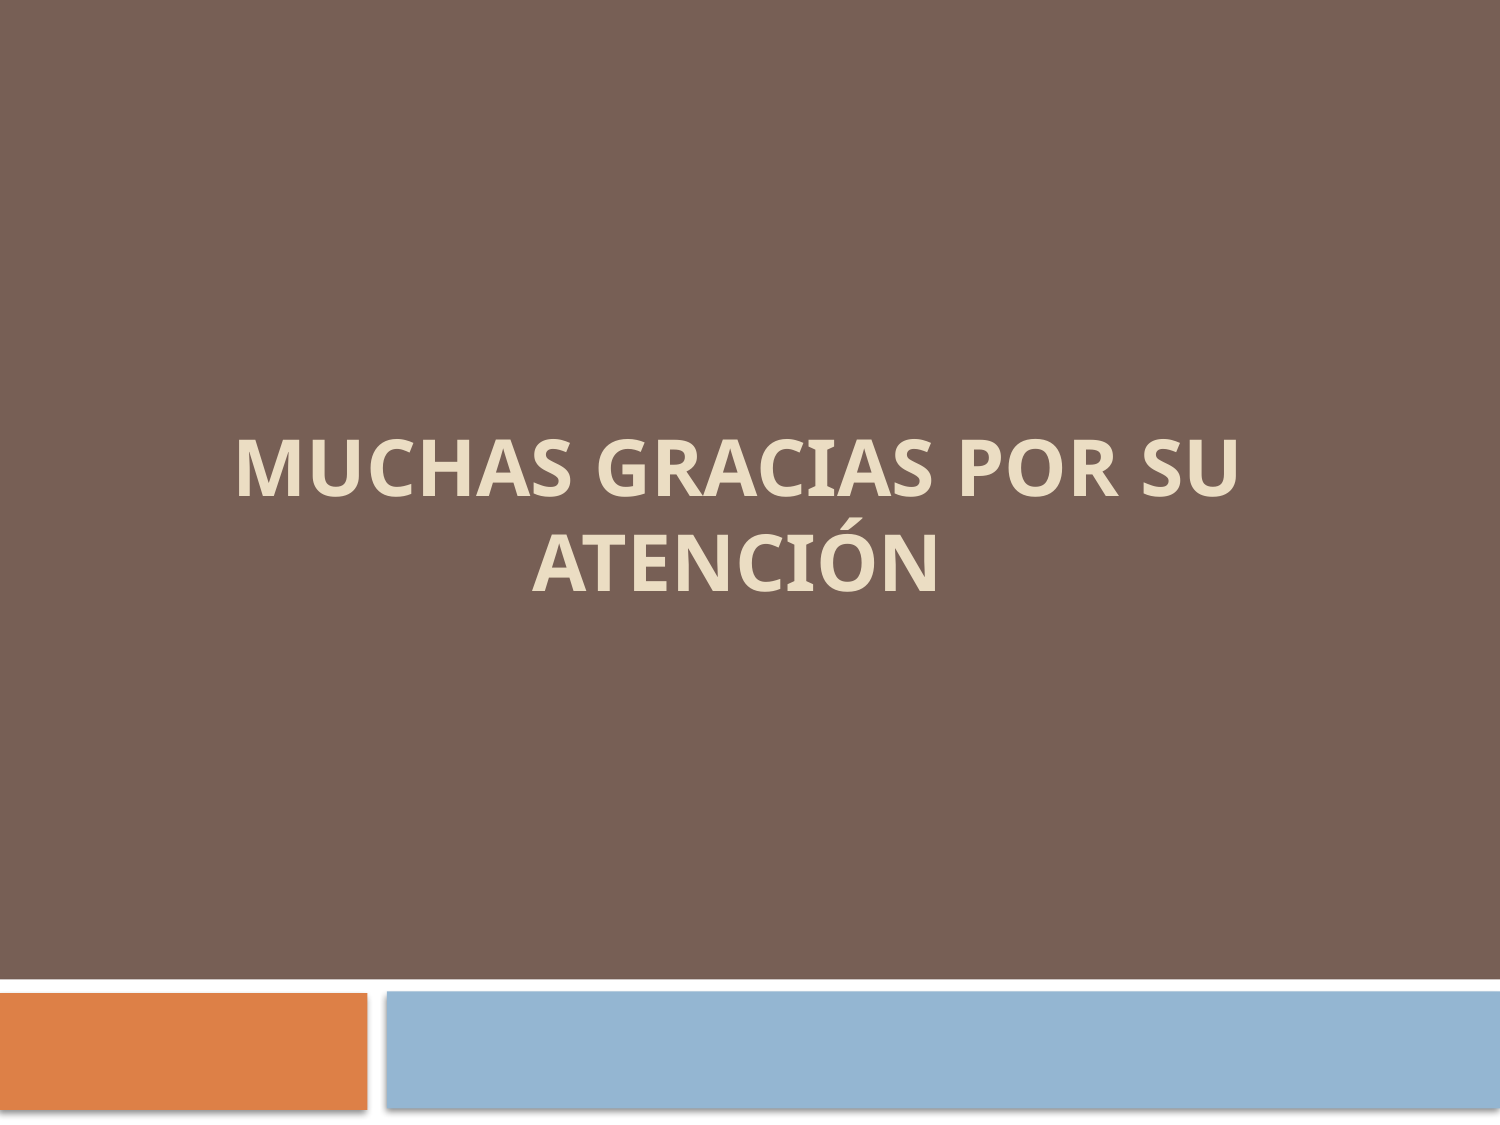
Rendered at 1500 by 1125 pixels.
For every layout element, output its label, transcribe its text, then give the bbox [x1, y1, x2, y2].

title MUCHAS GRACIAS POR SU ATENCIÓN [206, 408, 1270, 709]
